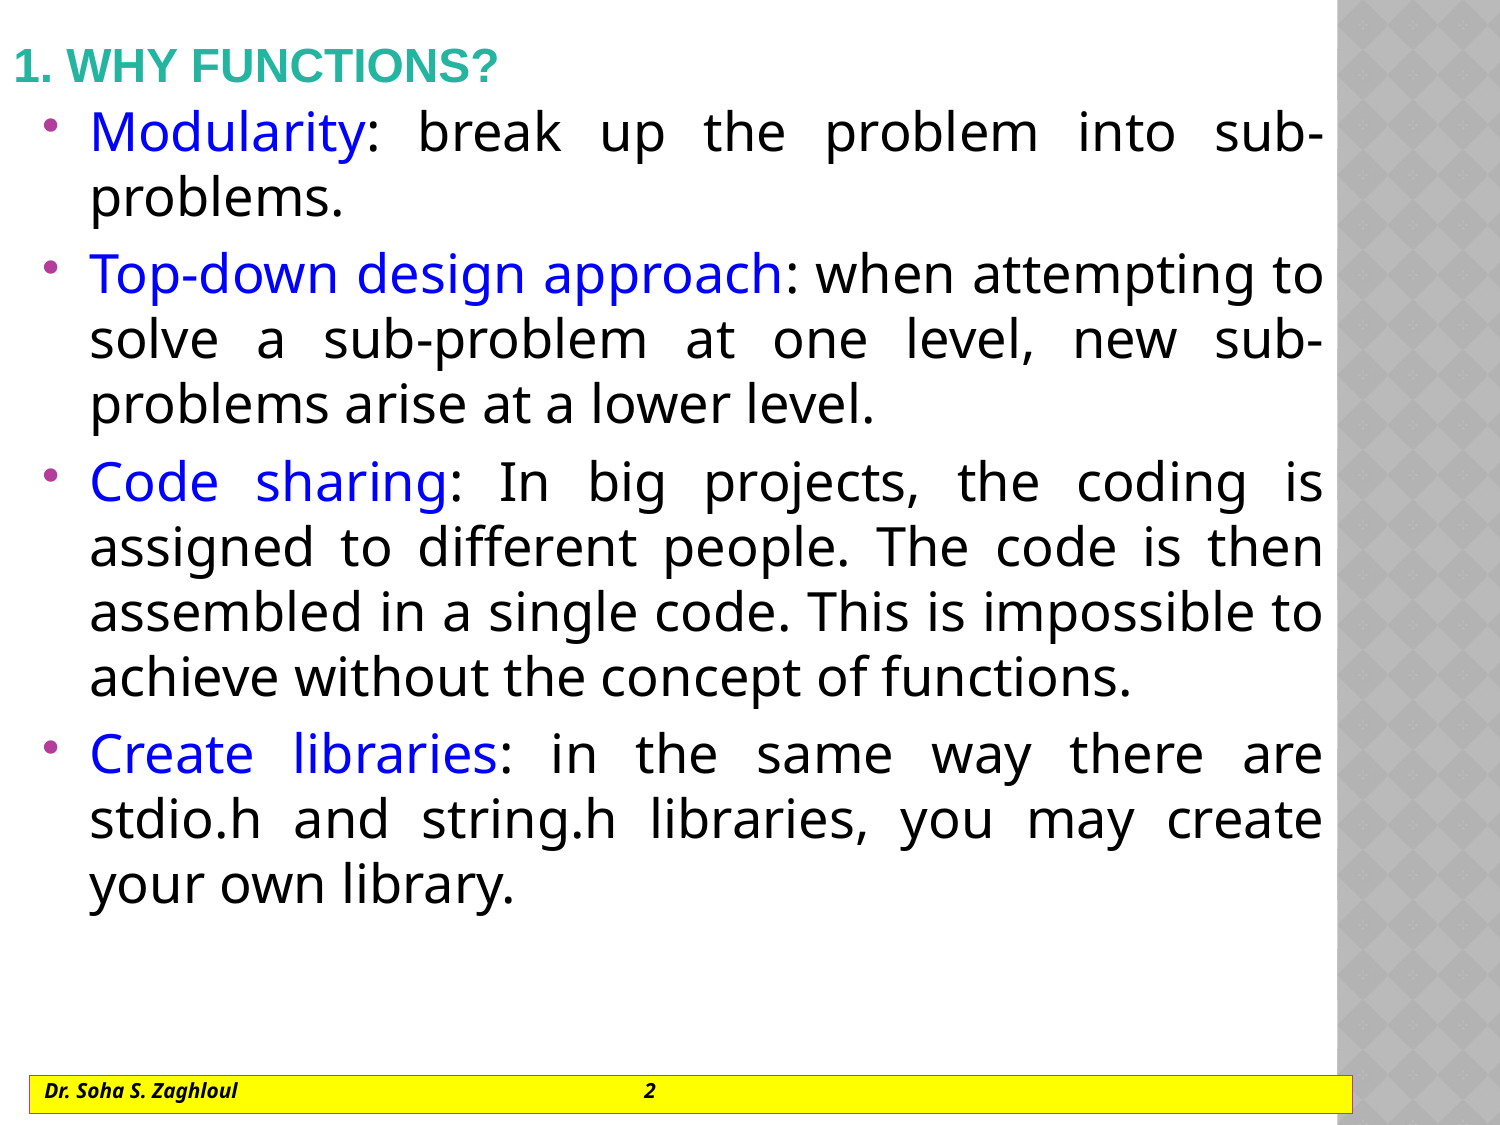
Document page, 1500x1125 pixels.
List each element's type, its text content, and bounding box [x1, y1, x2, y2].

text_box Dr. Soha S. Zaghloul 2 [29, 1075, 1353, 1114]
title 1. Why functions? [5, 19, 1341, 93]
list Modularity: break up the problem into sub-problems. Top-down design approach: when attempting to solve a sub-problem at one level, new sub-problems arise at a lower level. Code sharing: In big projects, the coding is assigned to different people. The code is then assembled in a single code. This is impossible to achieve without the concept of functions. Create libraries: in the same way there are stdio.h and string.h libraries, you may create your own library. [29, 93, 1341, 1059]
